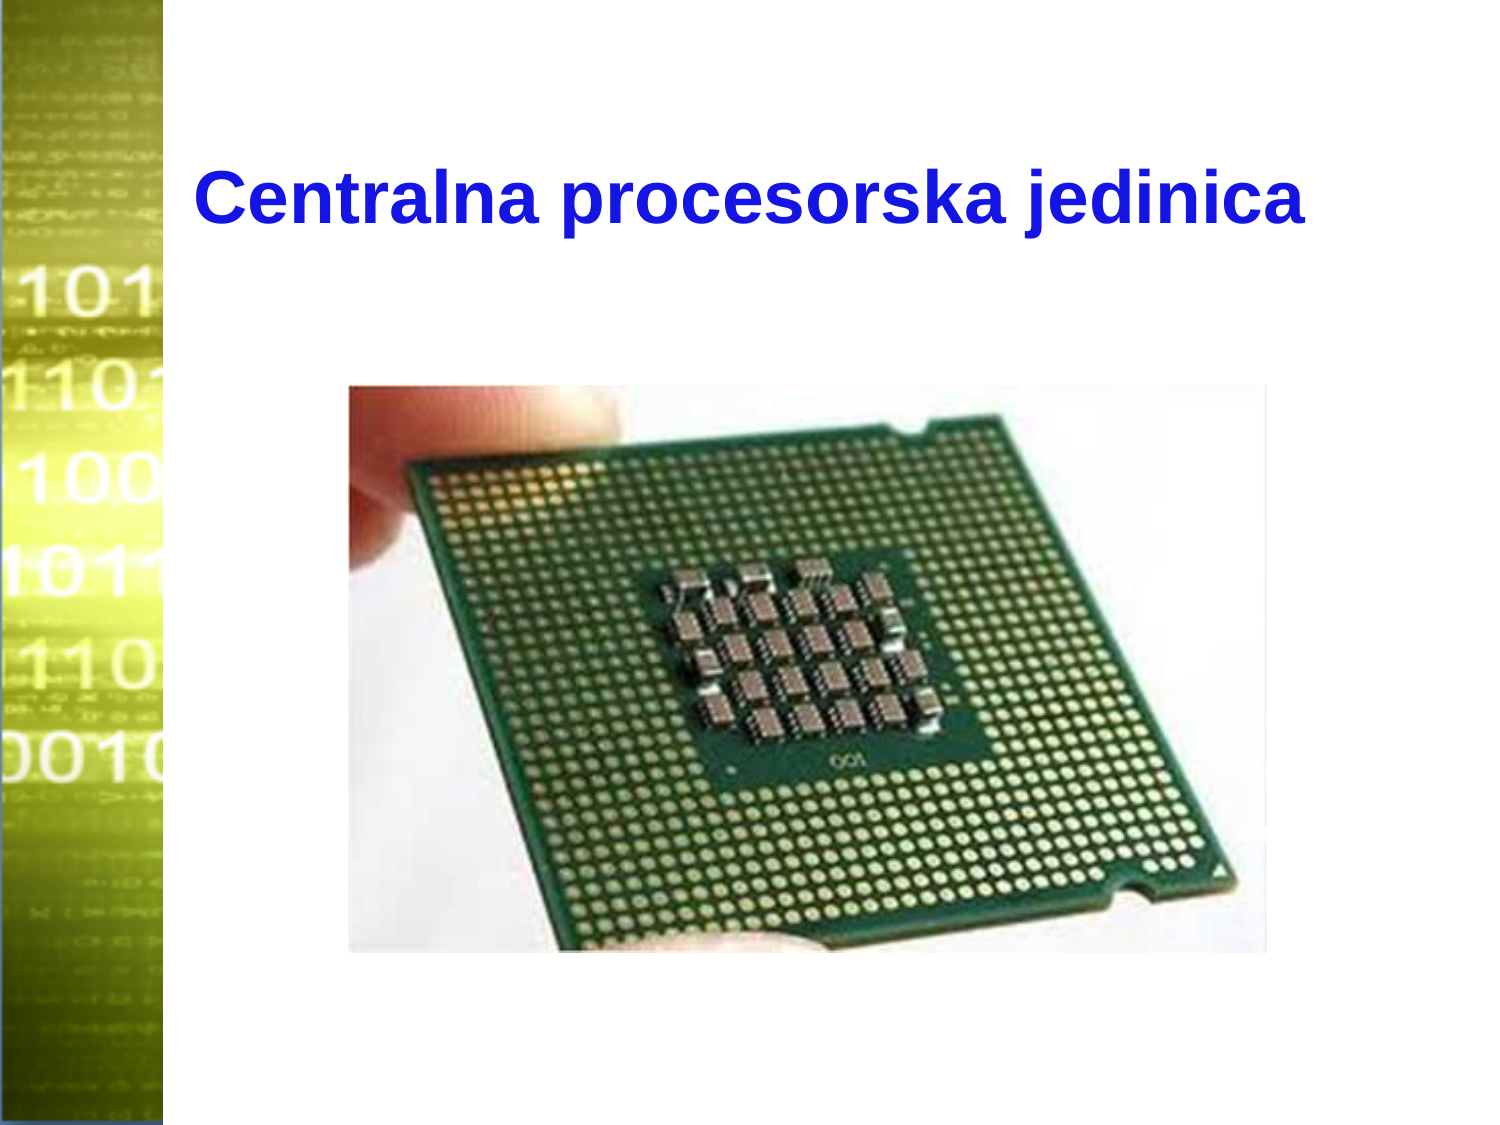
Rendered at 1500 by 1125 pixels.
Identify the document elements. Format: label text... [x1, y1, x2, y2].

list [348, 385, 1268, 954]
title Centralna procesorska jedinica [166, 99, 1388, 288]
picture [0, 0, 163, 1125]
